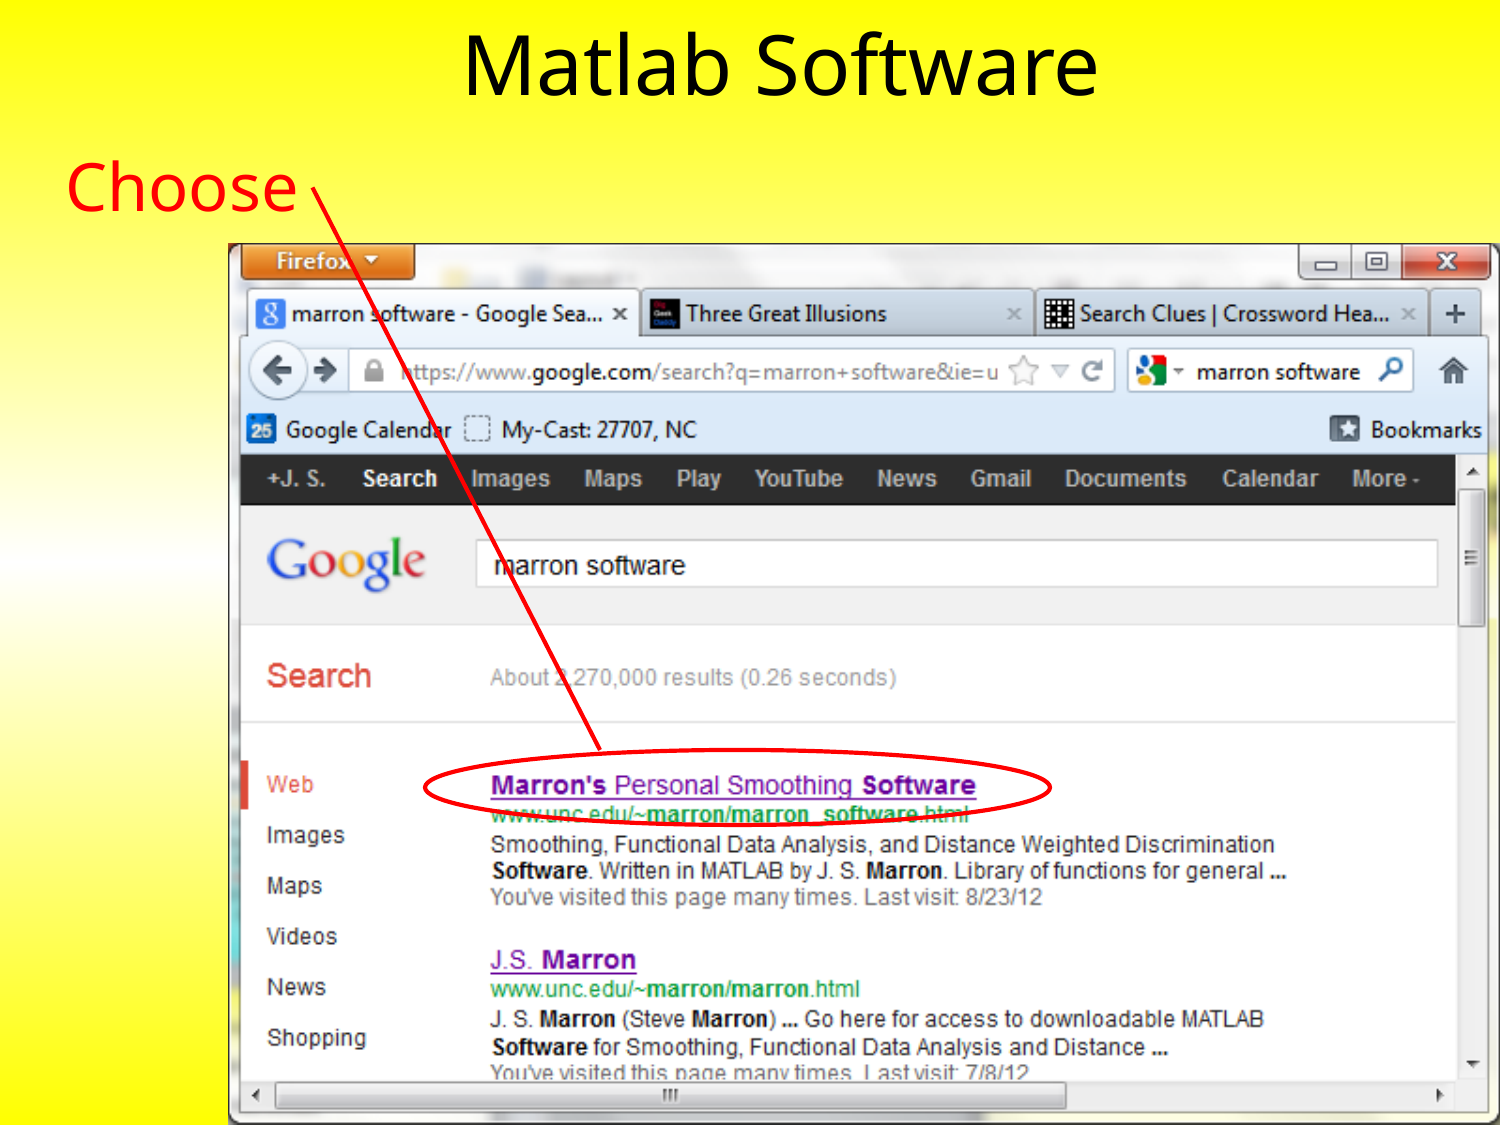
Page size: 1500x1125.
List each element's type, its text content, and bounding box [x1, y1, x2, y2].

list Choose [50, 137, 1463, 1025]
picture [228, 243, 1500, 1125]
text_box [312, 187, 601, 751]
title Matlab Software [125, 0, 1438, 125]
